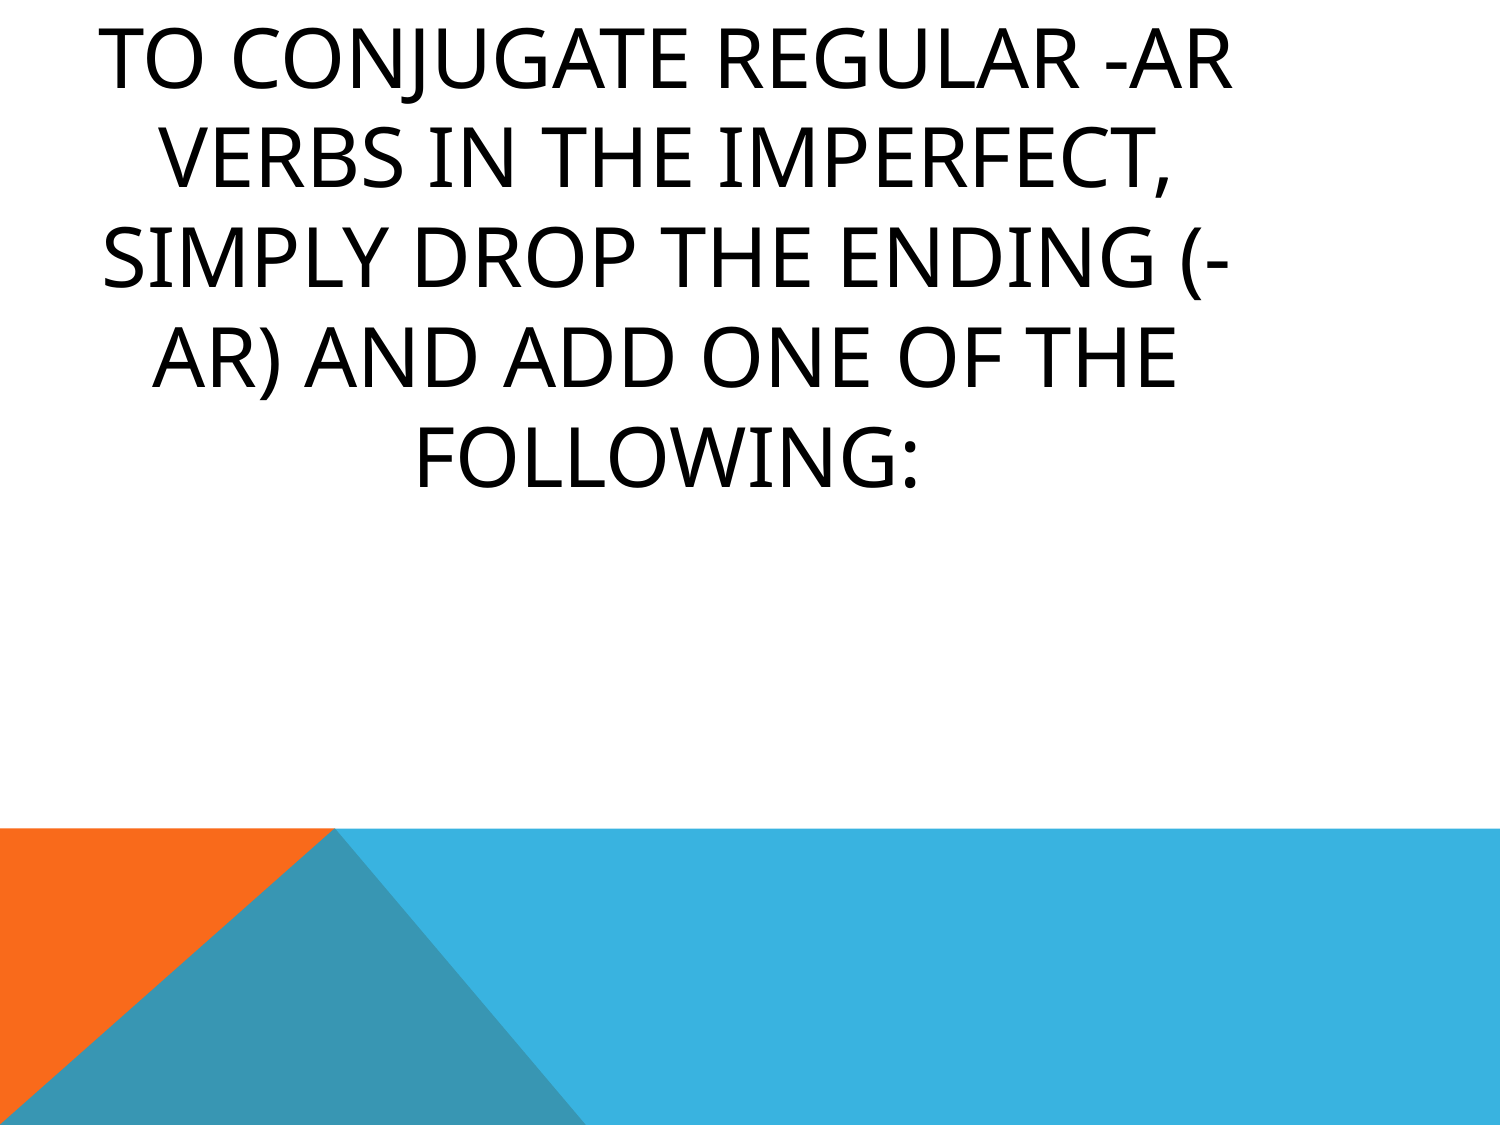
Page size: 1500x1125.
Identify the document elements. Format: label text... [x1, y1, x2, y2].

title To conjugate regular -ar verbs in the imperfect, simply drop the ending (-ar) and add one of the following: [50, 0, 1284, 560]
